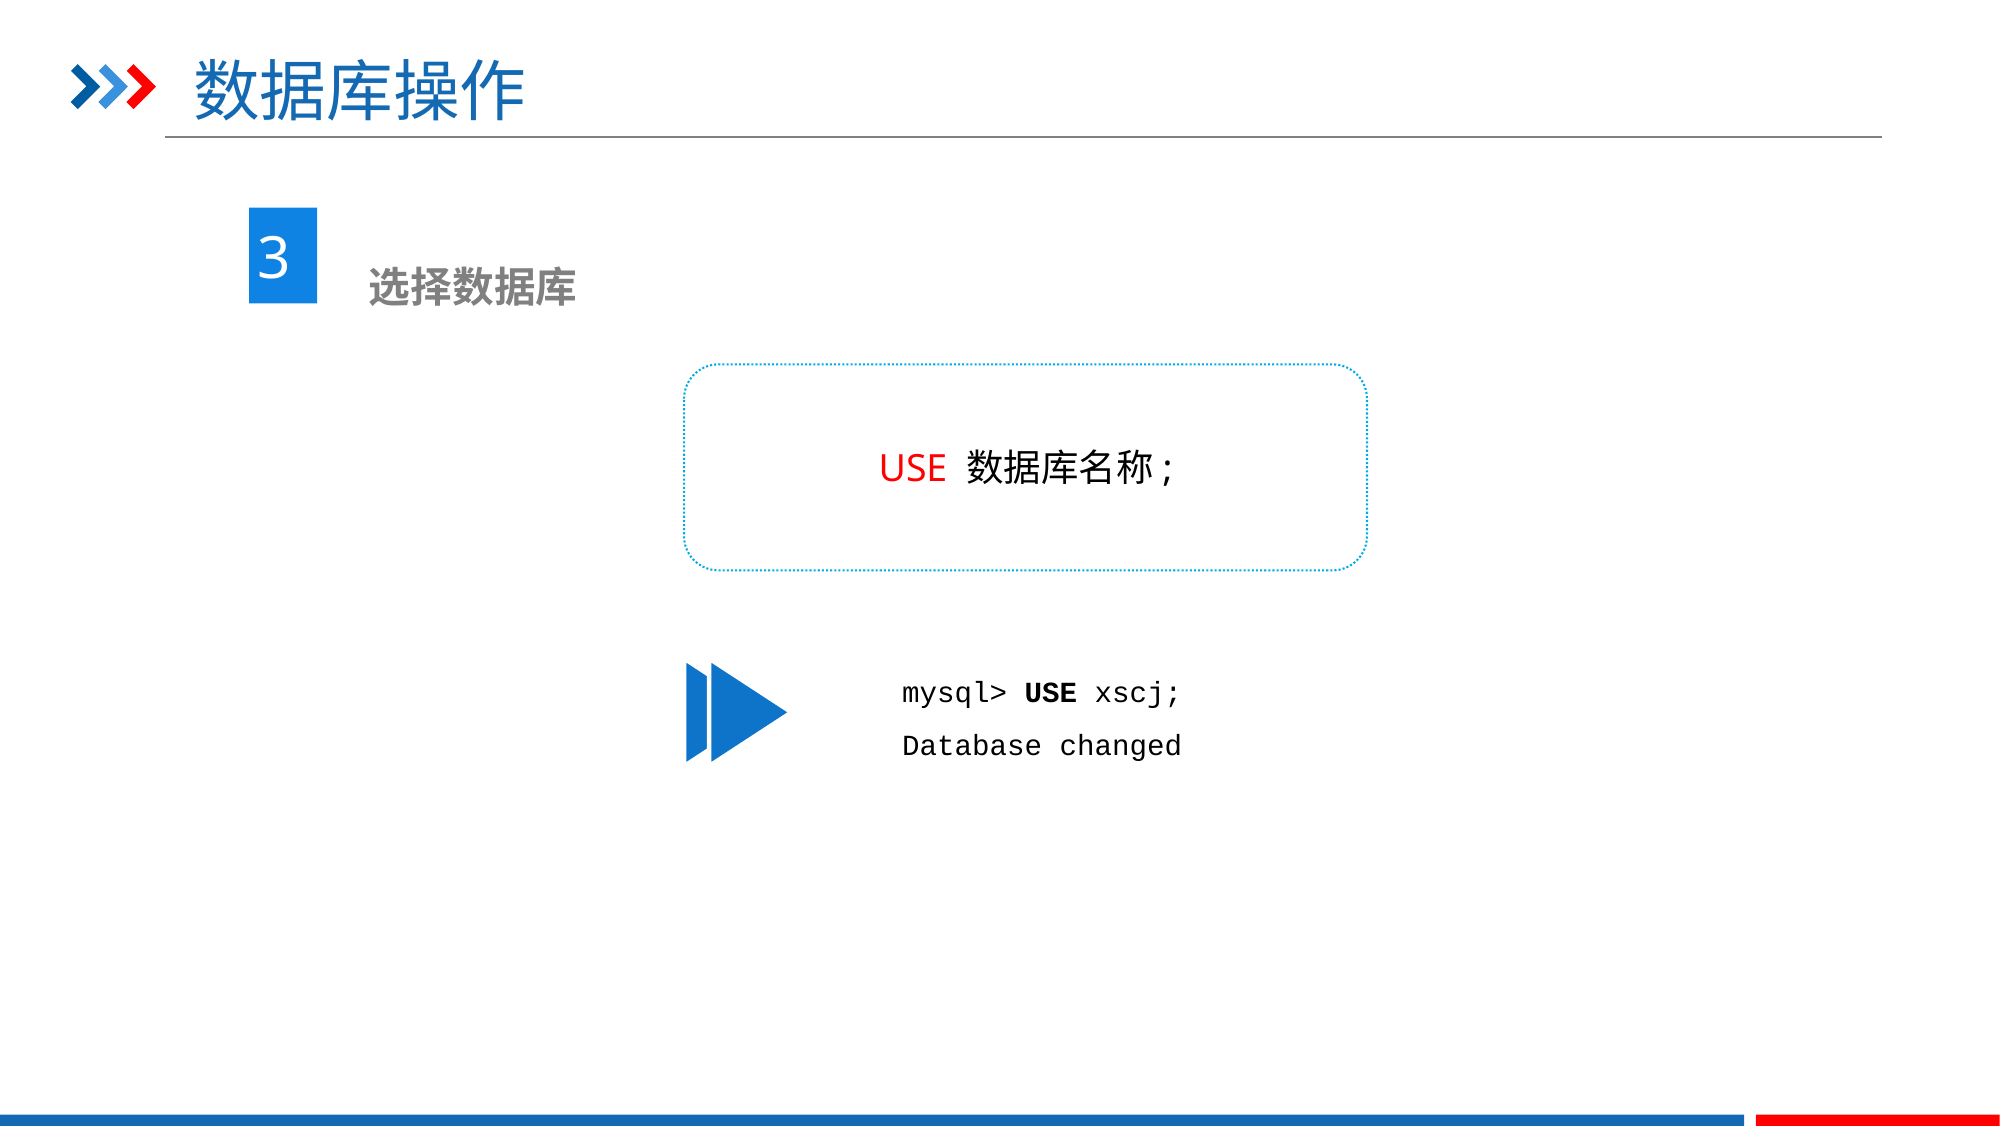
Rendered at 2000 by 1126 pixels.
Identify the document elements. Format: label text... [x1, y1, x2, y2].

text_box mysql> USE xscj; Database changed [849, 648, 1334, 769]
title 数据库操作 [173, 25, 947, 153]
text_box [684, 364, 1368, 571]
text_box 选择数据库 [319, 245, 1092, 380]
text_box USE 数据库名称; [684, 437, 1367, 497]
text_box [683, 658, 792, 767]
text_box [248, 207, 318, 304]
